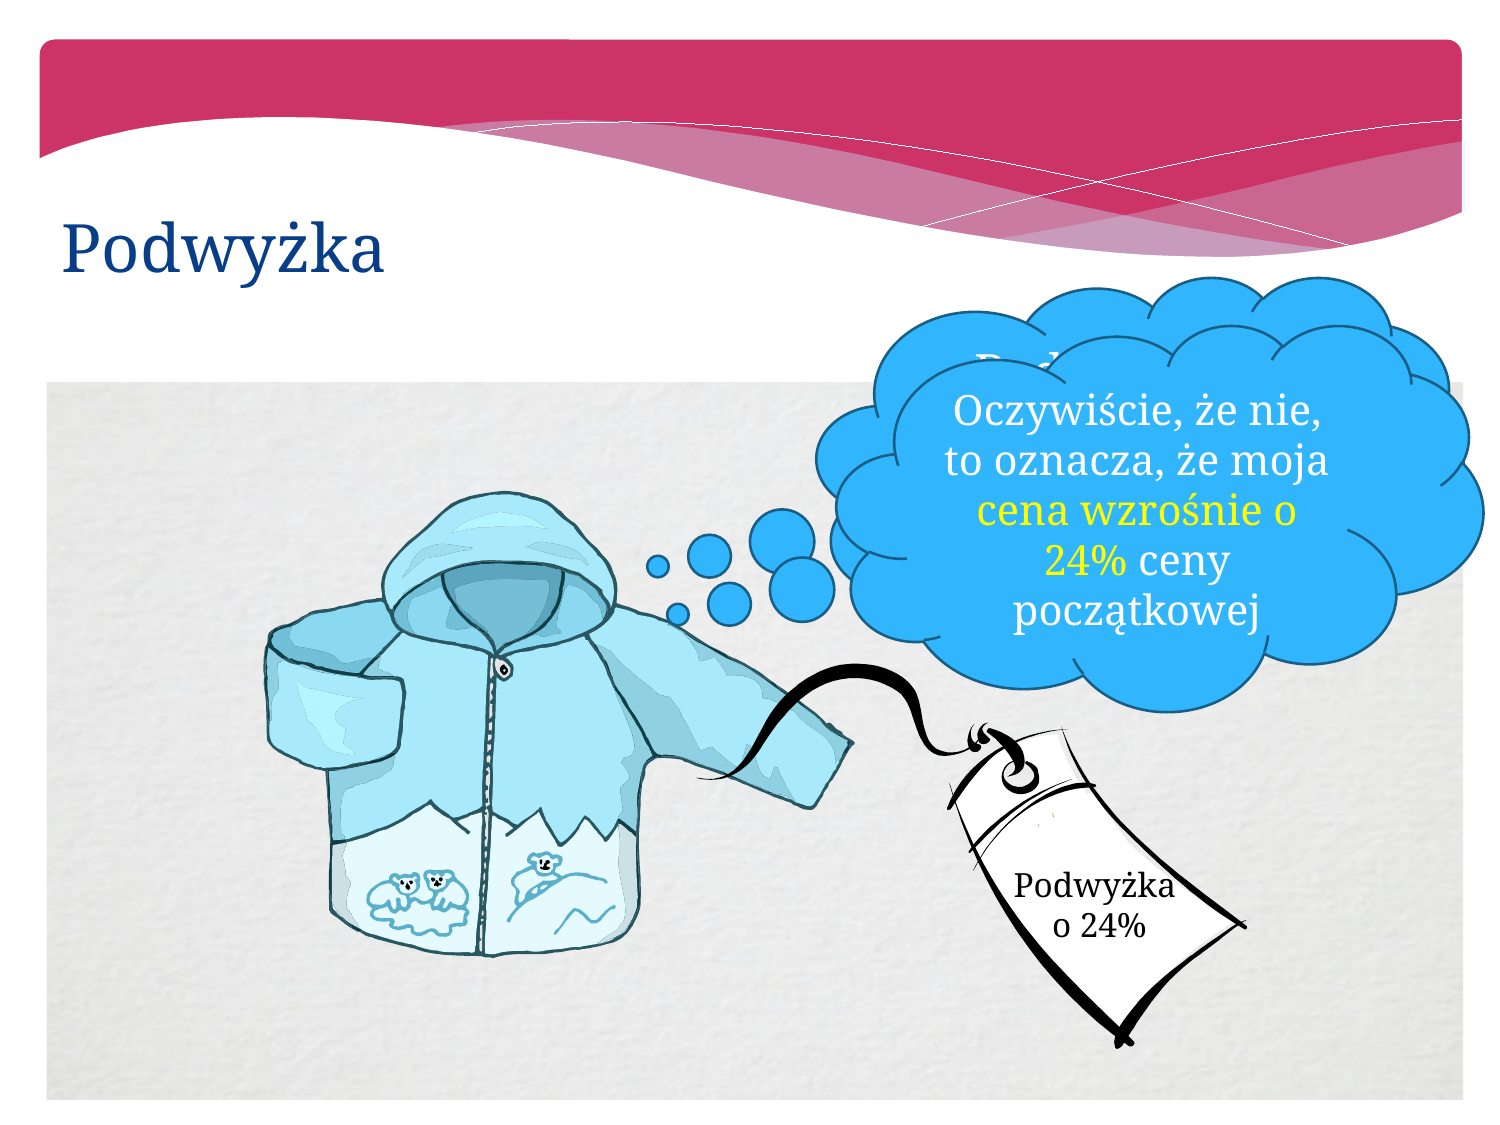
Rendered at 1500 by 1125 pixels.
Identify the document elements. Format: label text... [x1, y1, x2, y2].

picture [46, 382, 1464, 1125]
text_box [695, 662, 1249, 1052]
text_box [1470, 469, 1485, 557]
text_box Podwyżka [46, 198, 805, 325]
text_box Podwyżka o 24%, czy to znaczy, że będę większa o 24 % [874, 276, 1450, 380]
text_box Oczywiście, że nie, to oznacza, że moja cena wzrośnie o 24% ceny początkowej [926, 324, 1431, 380]
